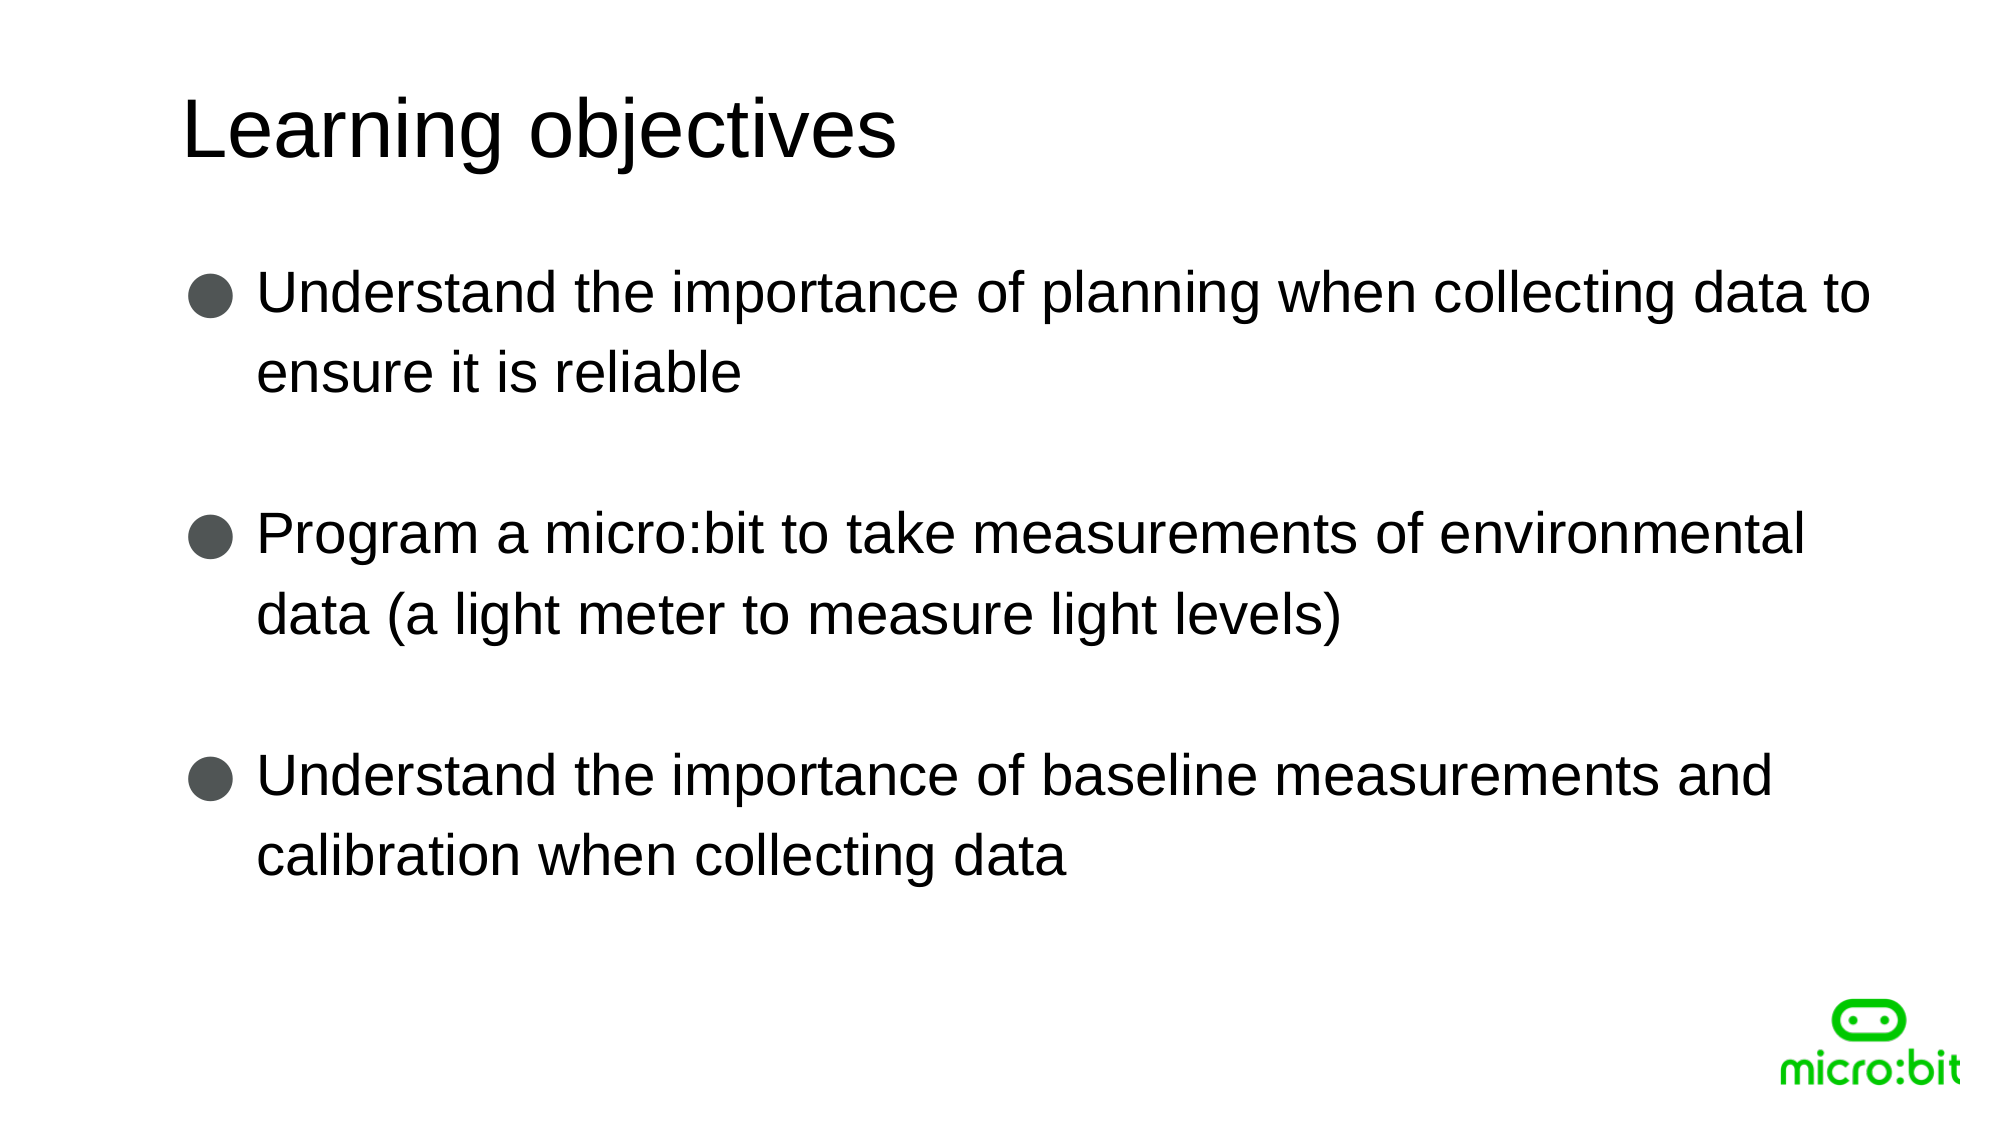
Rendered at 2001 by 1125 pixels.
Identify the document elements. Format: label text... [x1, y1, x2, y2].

picture [1780, 998, 1960, 1086]
text_box Learning objectives Understand the importance of planning when collecting data to ensure it is reliable Program a micro:bit to take measurements of environmental data (a light meter to measure light levels) Understand the importance of baseline measurements and calibration when collecting data [166, 60, 1918, 884]
